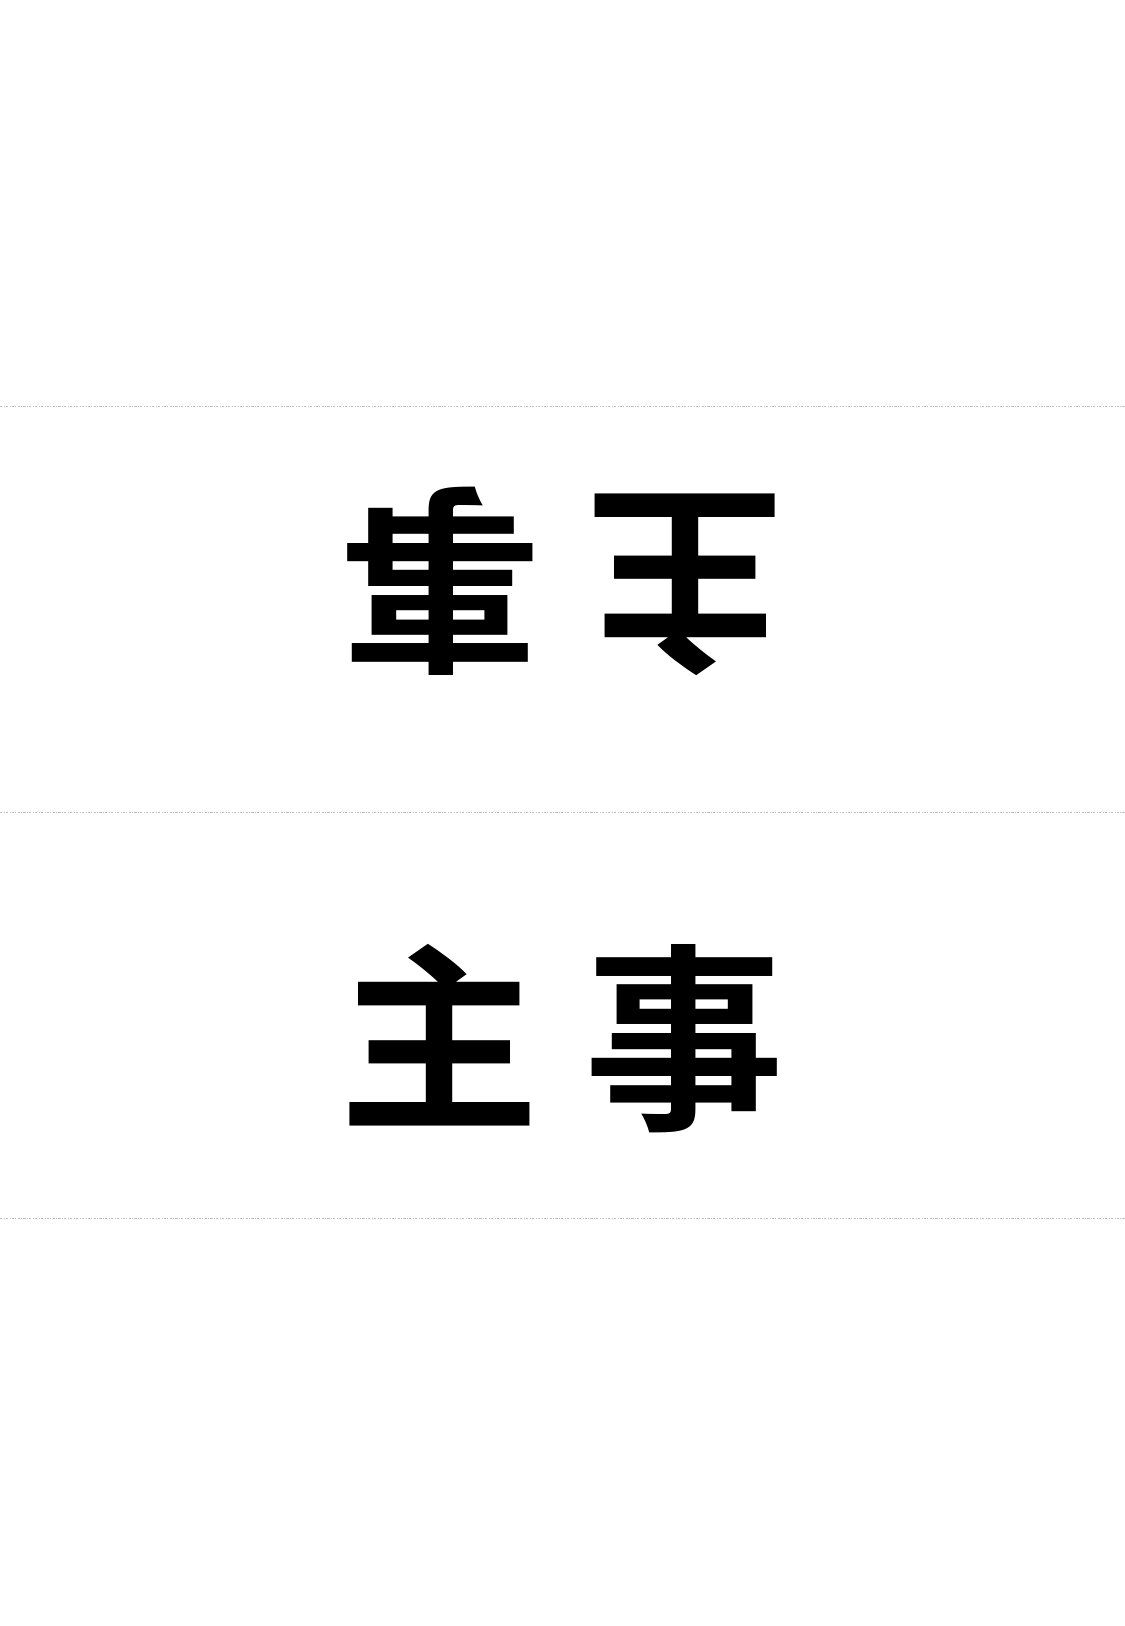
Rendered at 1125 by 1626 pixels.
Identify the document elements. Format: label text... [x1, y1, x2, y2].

text_box 主 事 [325, 457, 801, 713]
text_box 主 事 [324, 907, 801, 1162]
